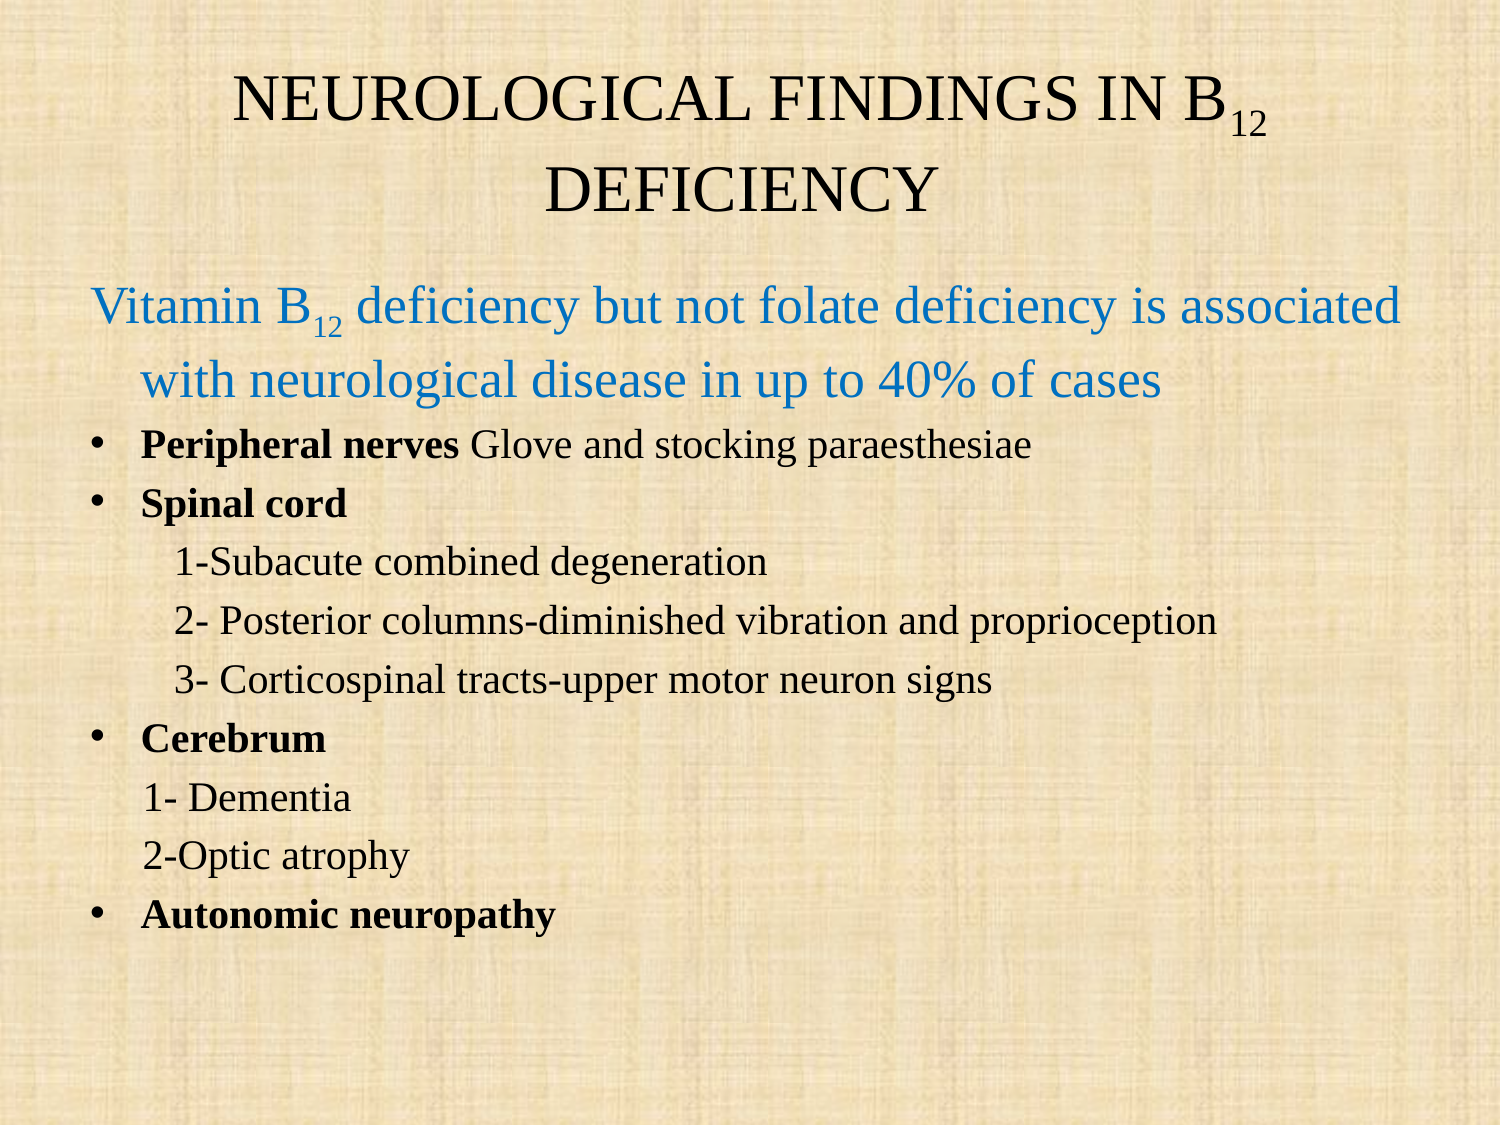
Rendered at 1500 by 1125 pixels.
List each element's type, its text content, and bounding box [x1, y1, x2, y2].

list Vitamin B12 deficiency but not folate deficiency is associated with neurological disease in up to 40% of cases Peripheral nerves Glove and stocking paraesthesiae Spinal cord 1-Subacute combined degeneration 2- Posterior columns-diminished vibration and proprioception 3- Corticospinal tracts-upper motor neuron signs Cerebrum 1- Dementia 2-Optic atrophy Autonomic neuropathy [75, 262, 1425, 1005]
title NEUROLOGICAL FINDINGS IN B12 DEFICIENCY [75, 45, 1425, 233]
